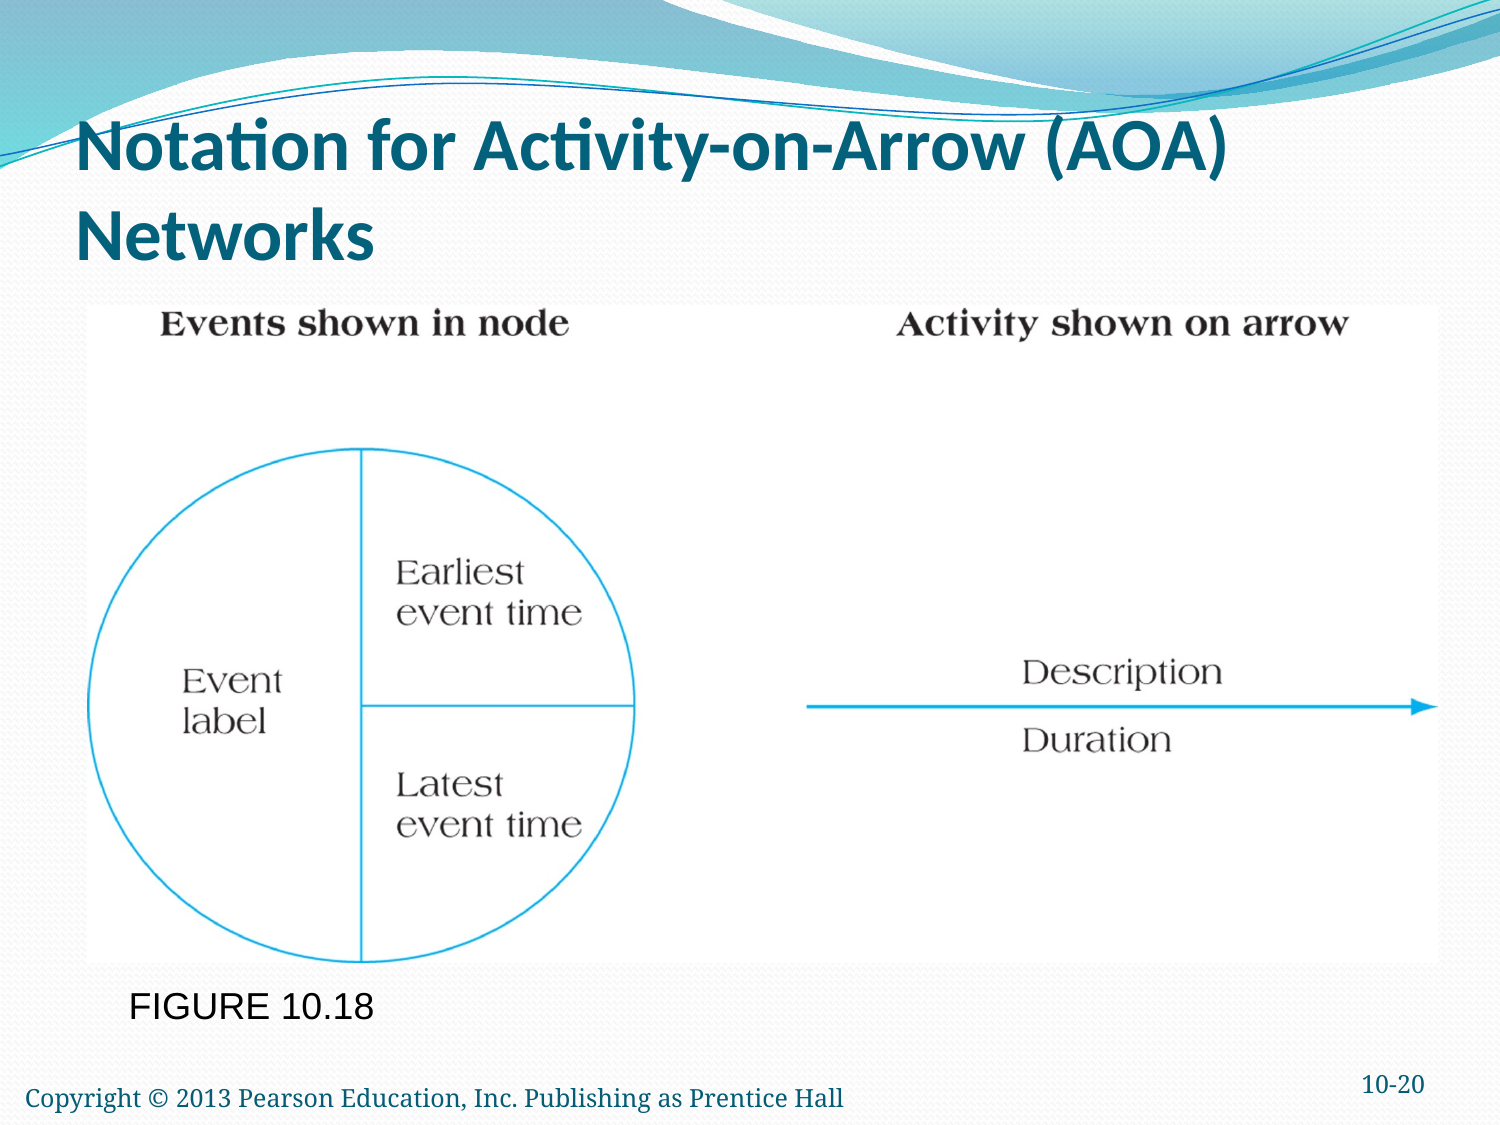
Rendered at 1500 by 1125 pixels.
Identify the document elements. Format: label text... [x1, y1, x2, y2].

title Notation for Activity-on-Arrow (AOA) Networks [74, 87, 1438, 276]
picture [87, 304, 1438, 963]
slide_number 10-20 [1299, 1042, 1425, 1103]
text_box FIGURE 10.18 [114, 976, 390, 1035]
text_box Copyright © 2013 Pearson Education, Inc. Publishing as Prentice Hall [24, 1074, 988, 1113]
